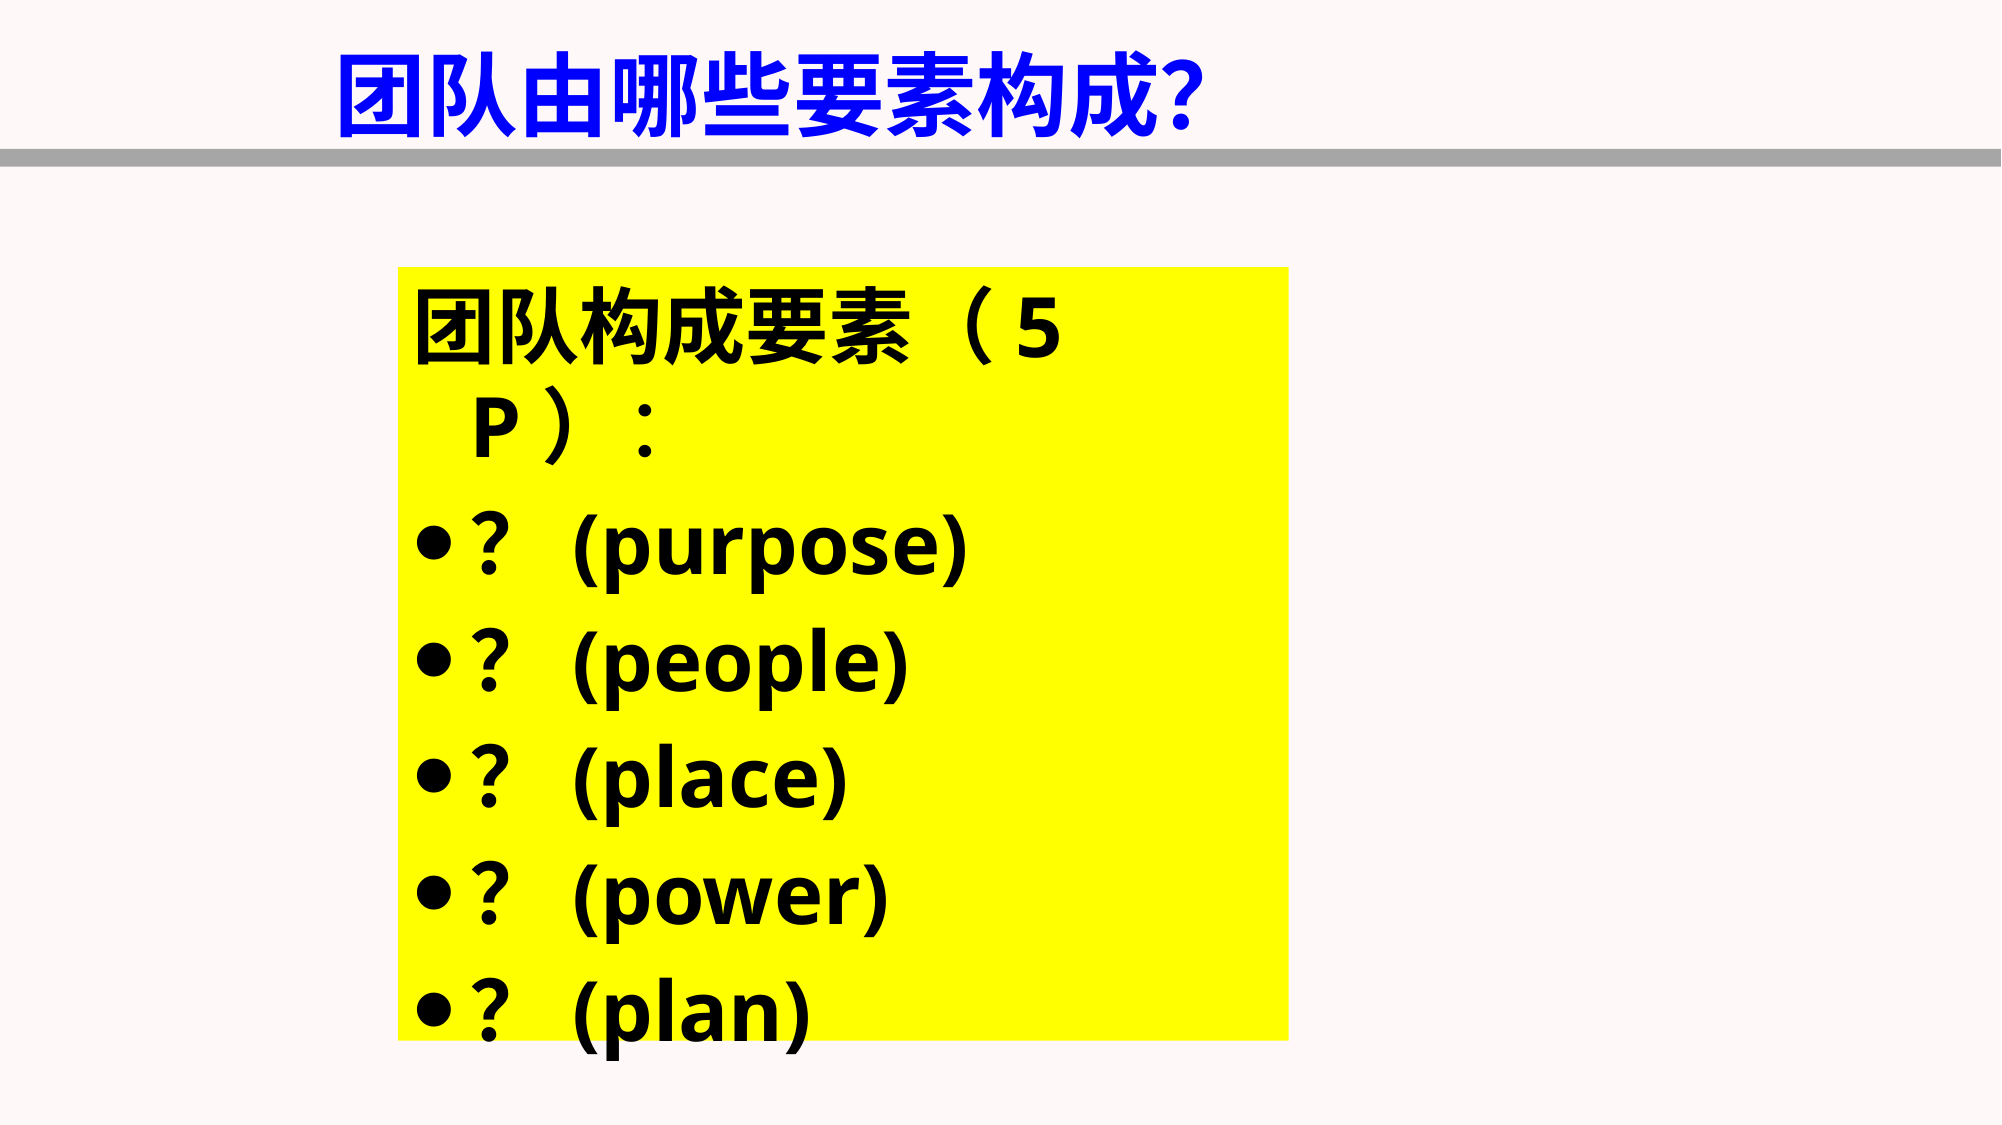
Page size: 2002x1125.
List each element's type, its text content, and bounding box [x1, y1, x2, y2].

text_box 团队构成要素（5P）： ？(purpose) ？(people) ？(place) ？(power) ？(plan) [398, 267, 1289, 1041]
text_box 团队由哪些要素构成？ [319, 30, 1267, 156]
